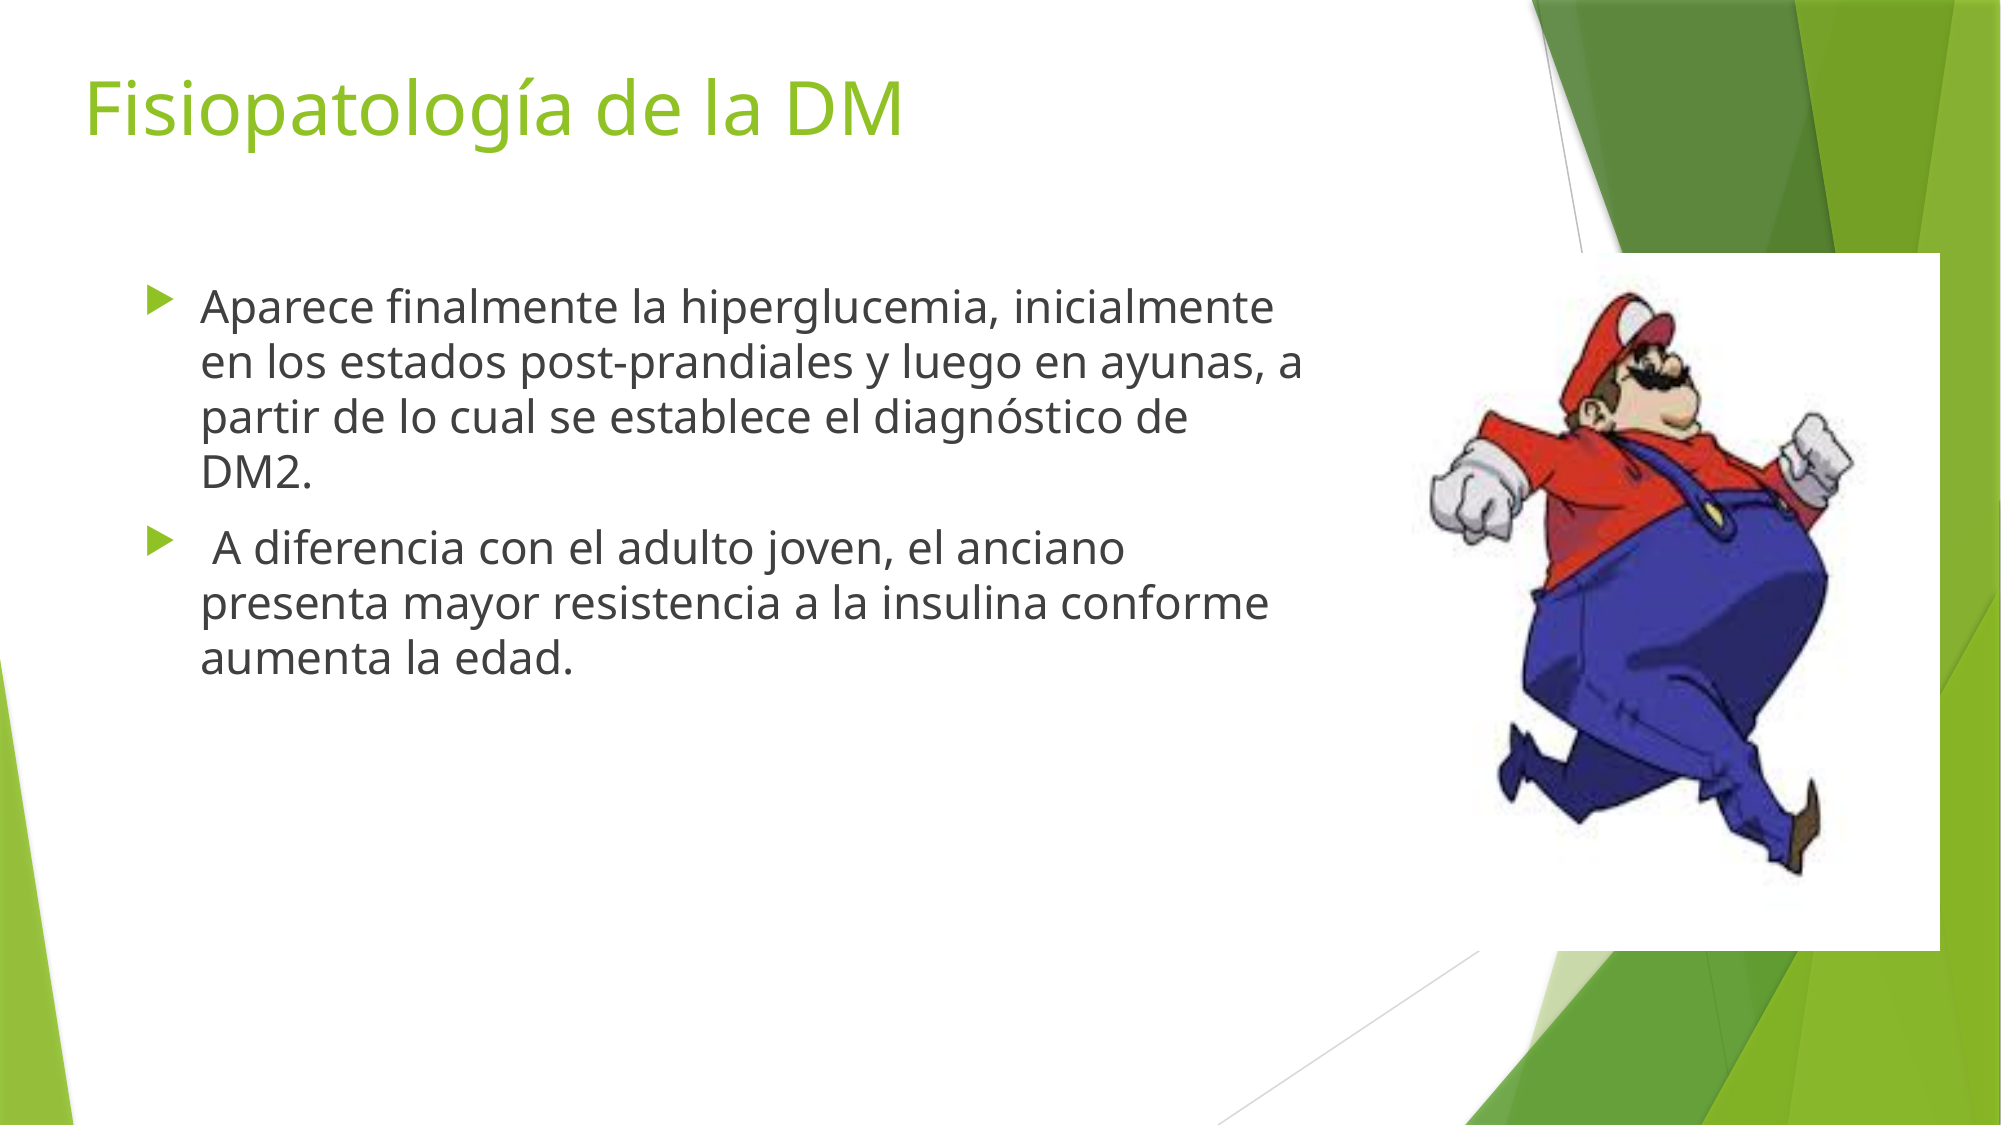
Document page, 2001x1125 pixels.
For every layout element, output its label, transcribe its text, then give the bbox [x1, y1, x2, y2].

title Fisiopatología de la DM [68, 53, 1480, 197]
list Aparece finalmente la hiperglucemia, inicialmente en los estados post-prandiales y luego en ayunas, a partir de lo cual se establece el diagnóstico de DM2. A diferencia con el adulto joven, el anciano presenta mayor resistencia a la insulina conforme aumenta la edad. [128, 270, 1327, 970]
picture [1391, 252, 1940, 952]
